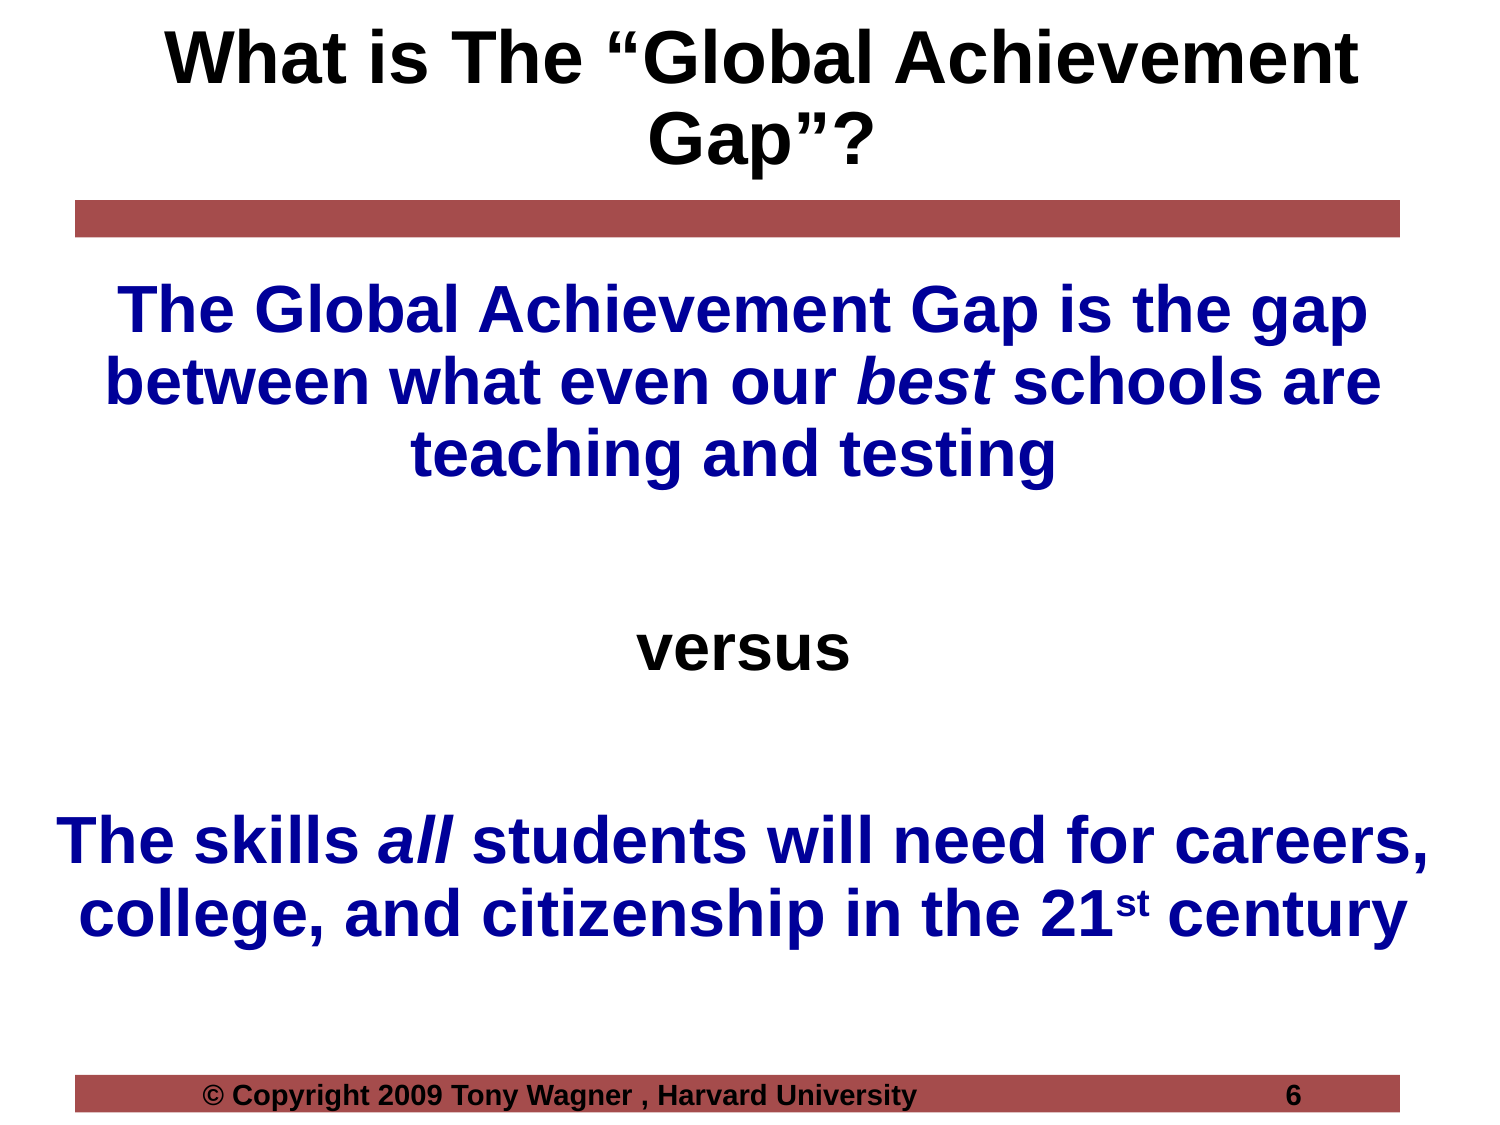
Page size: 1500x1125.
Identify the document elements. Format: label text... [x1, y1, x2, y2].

title What is The “Global Achievement Gap”? [61, 36, 1463, 163]
text_box The Global Achievement Gap is the gap between what even our best schools are teaching and testing versus The skills all students will need for careers, college, and citizenship in the 21st century [50, 275, 1438, 1000]
